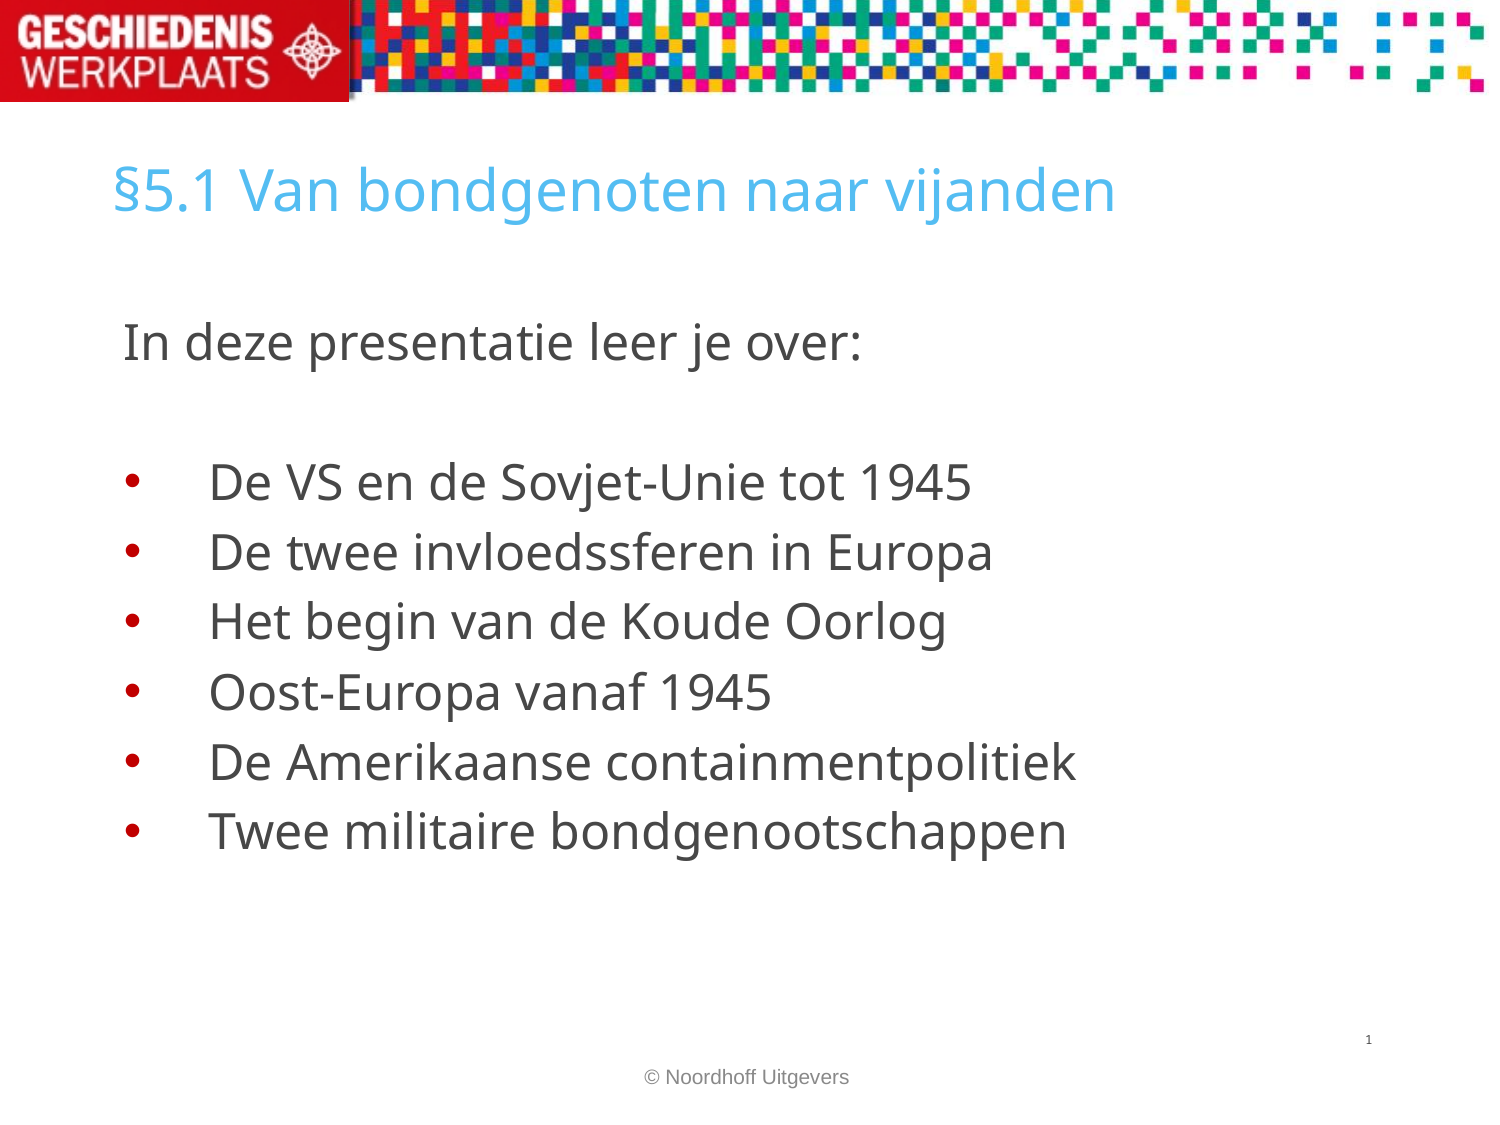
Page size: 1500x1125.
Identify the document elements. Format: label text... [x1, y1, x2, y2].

text_box © Noordhoff Uitgevers [512, 1045, 988, 1106]
title §5.1 Van bondgenoten naar vijanden [112, 145, 1401, 256]
picture [0, 0, 1500, 1125]
list In deze presentatie leer je over: De VS en de Sovjet-Unie tot 1945 De twee invloedssferen in Europa Het begin van de Koude Oorlog Oost-Europa vanaf 1945 De Amerikaanse containmentpolitiek Twee militaire bondgenootschappen [123, 302, 1421, 988]
slide_number 1 [1325, 1025, 1388, 1063]
